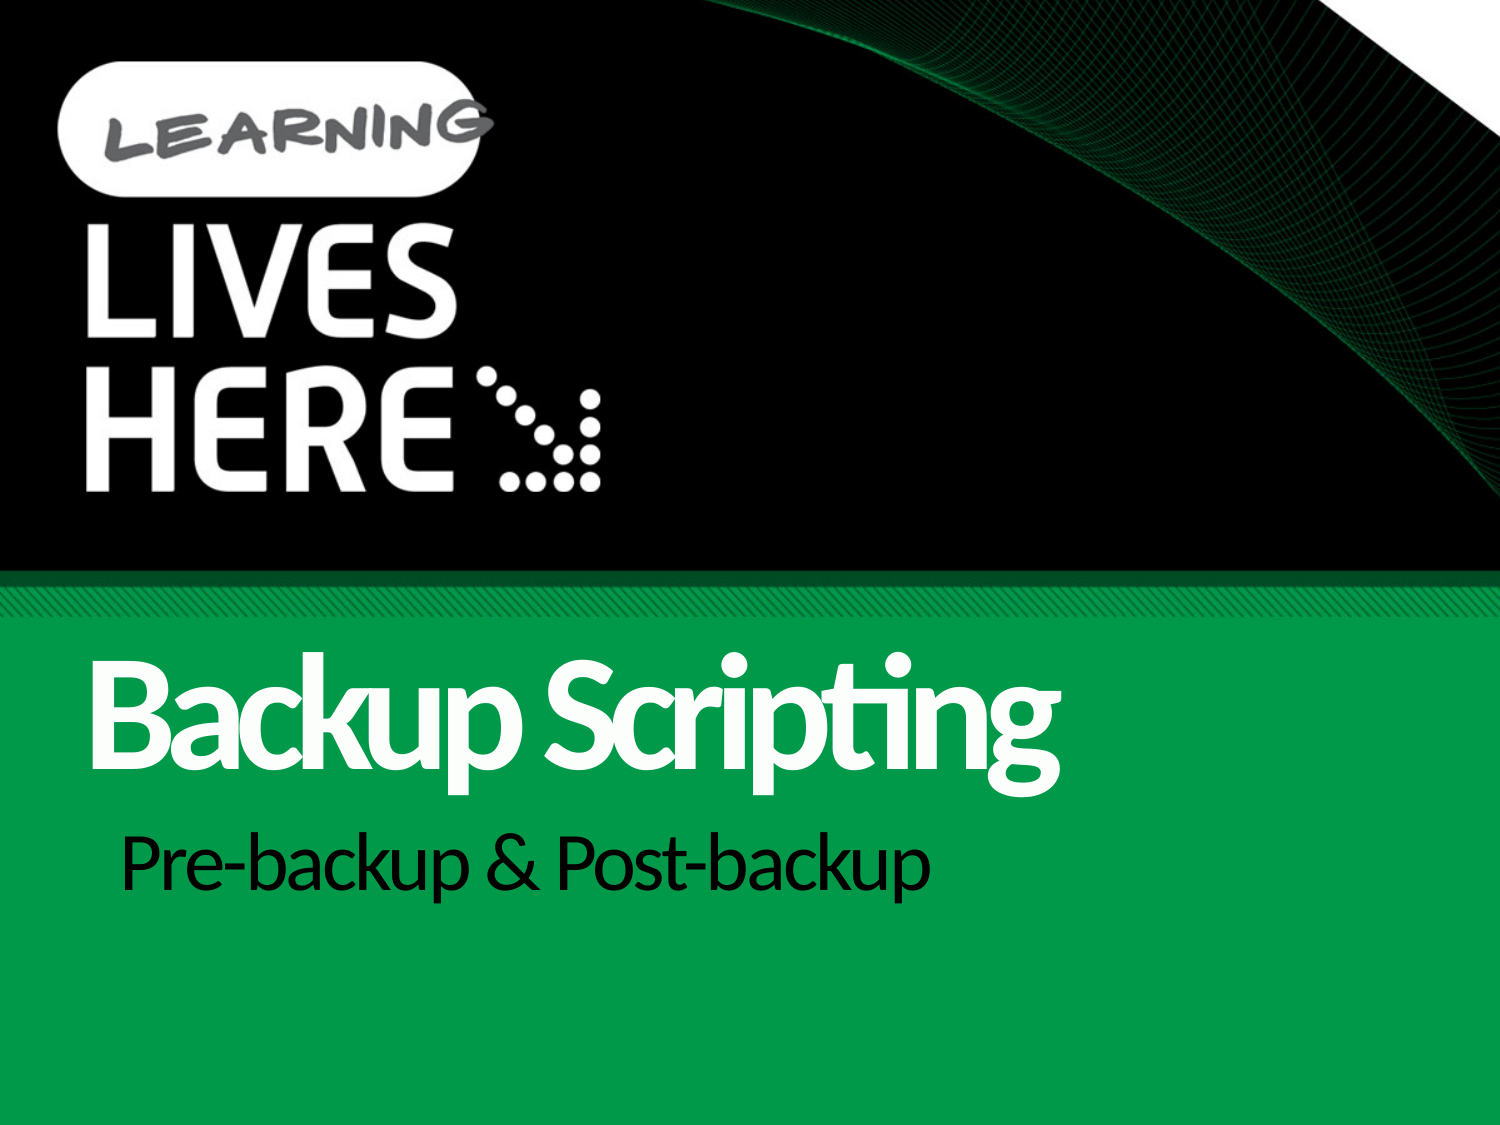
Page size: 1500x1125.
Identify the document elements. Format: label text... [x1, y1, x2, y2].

list Backup Scripting [83, 625, 1344, 800]
title Pre-backup & Post-backup [119, 818, 1375, 943]
picture [0, 0, 1500, 1125]
